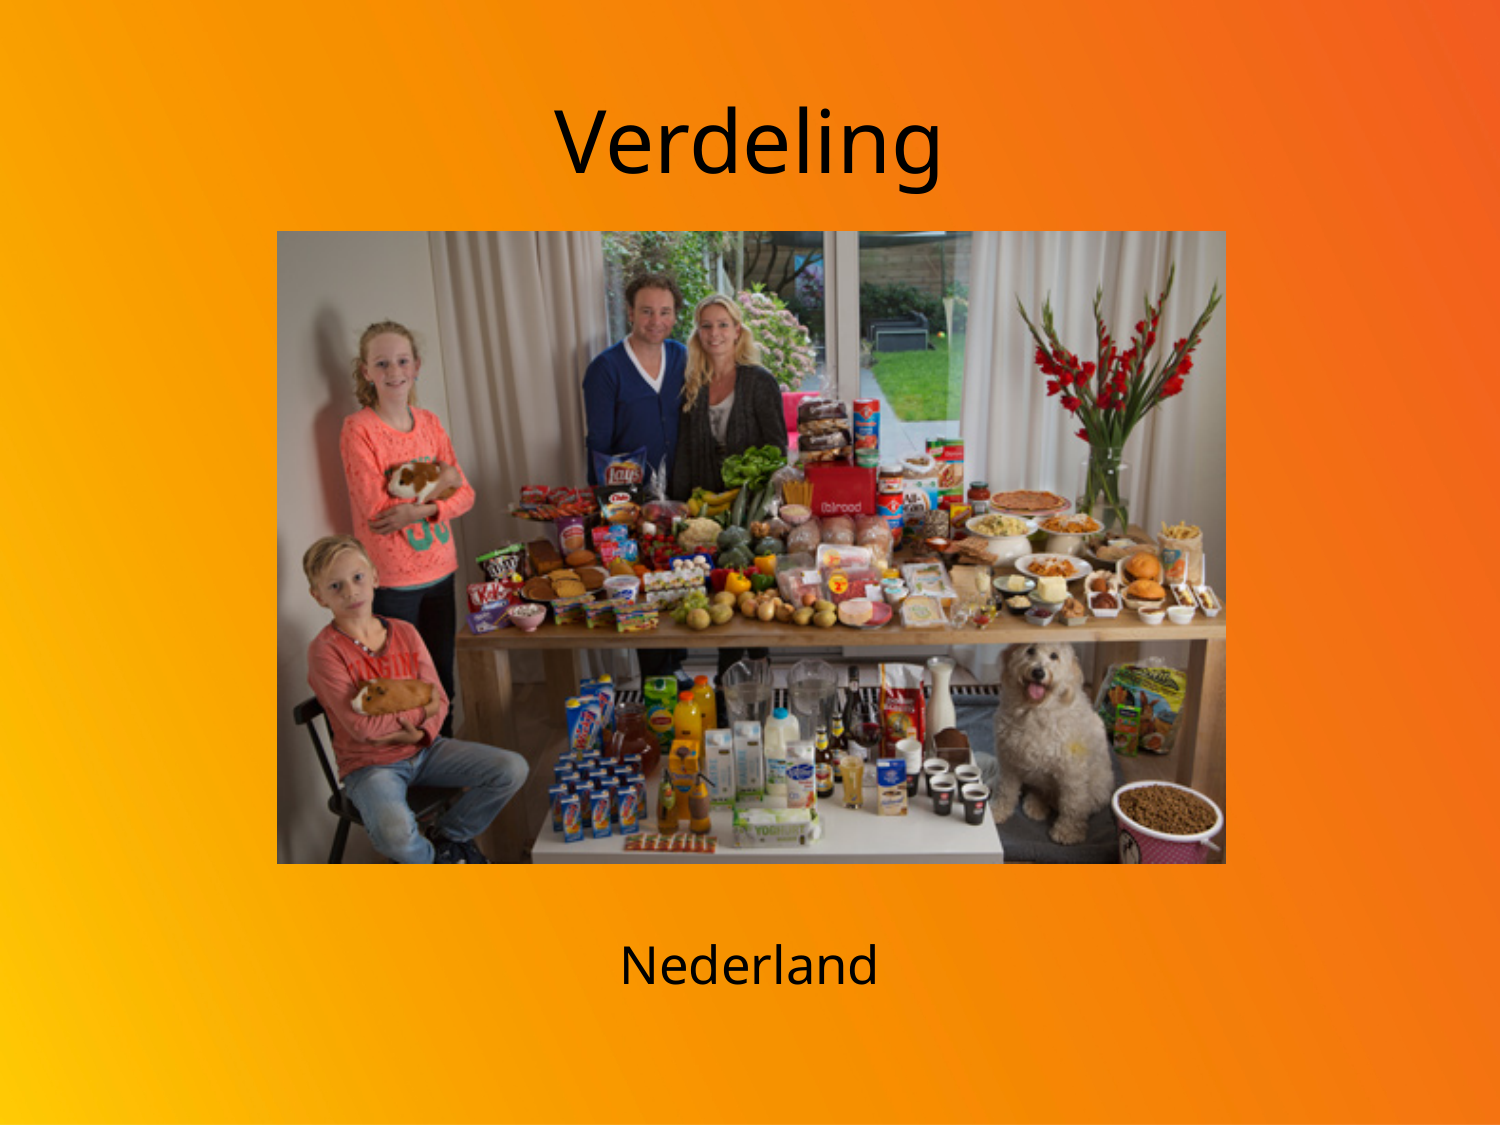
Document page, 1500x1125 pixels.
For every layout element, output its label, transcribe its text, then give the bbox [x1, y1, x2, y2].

picture [0, 0, 1500, 1125]
list Nederland [75, 262, 1425, 1005]
title Verdeling [75, 45, 1425, 233]
